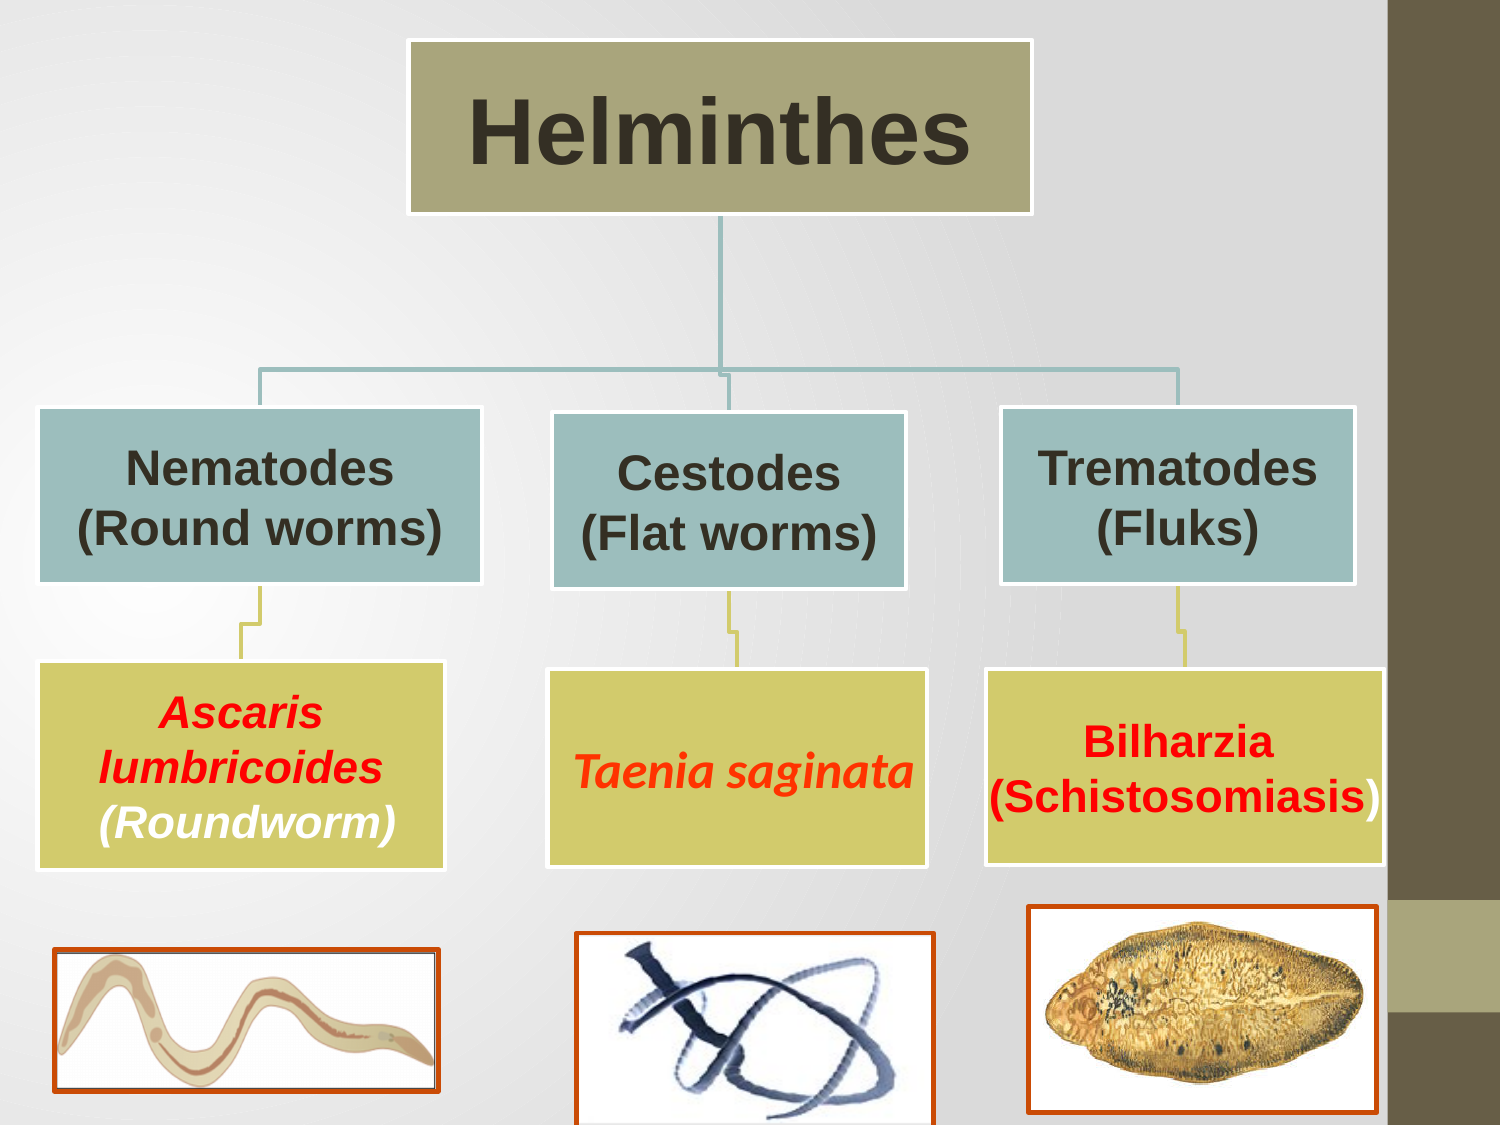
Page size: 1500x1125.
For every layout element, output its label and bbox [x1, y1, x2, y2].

picture [57, 830, 435, 1125]
text_box [36, 0, 1398, 1047]
picture [1029, 908, 1375, 1111]
picture [578, 934, 932, 1125]
